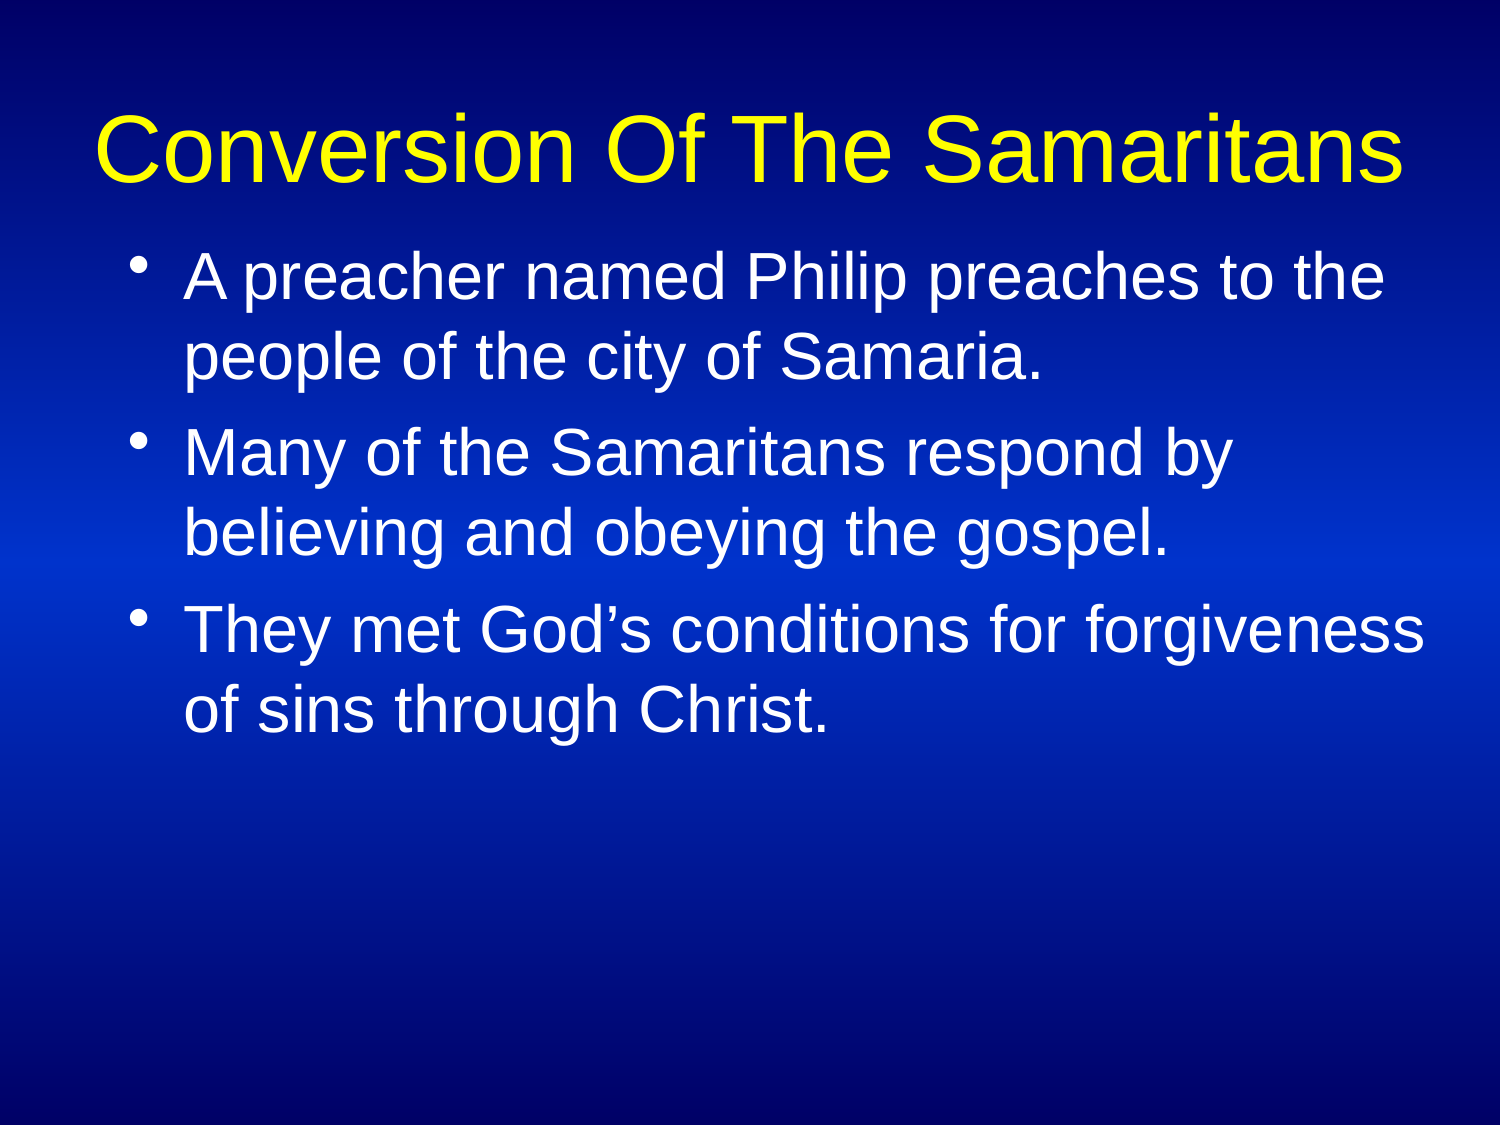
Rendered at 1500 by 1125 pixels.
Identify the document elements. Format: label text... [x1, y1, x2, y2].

list A preacher named Philip preaches to the people of the city of Samaria. Many of the Samaritans respond by believing and obeying the gospel. They met God’s conditions for forgiveness of sins through Christ. [112, 224, 1463, 775]
title Conversion Of The Samaritans [37, 50, 1463, 238]
